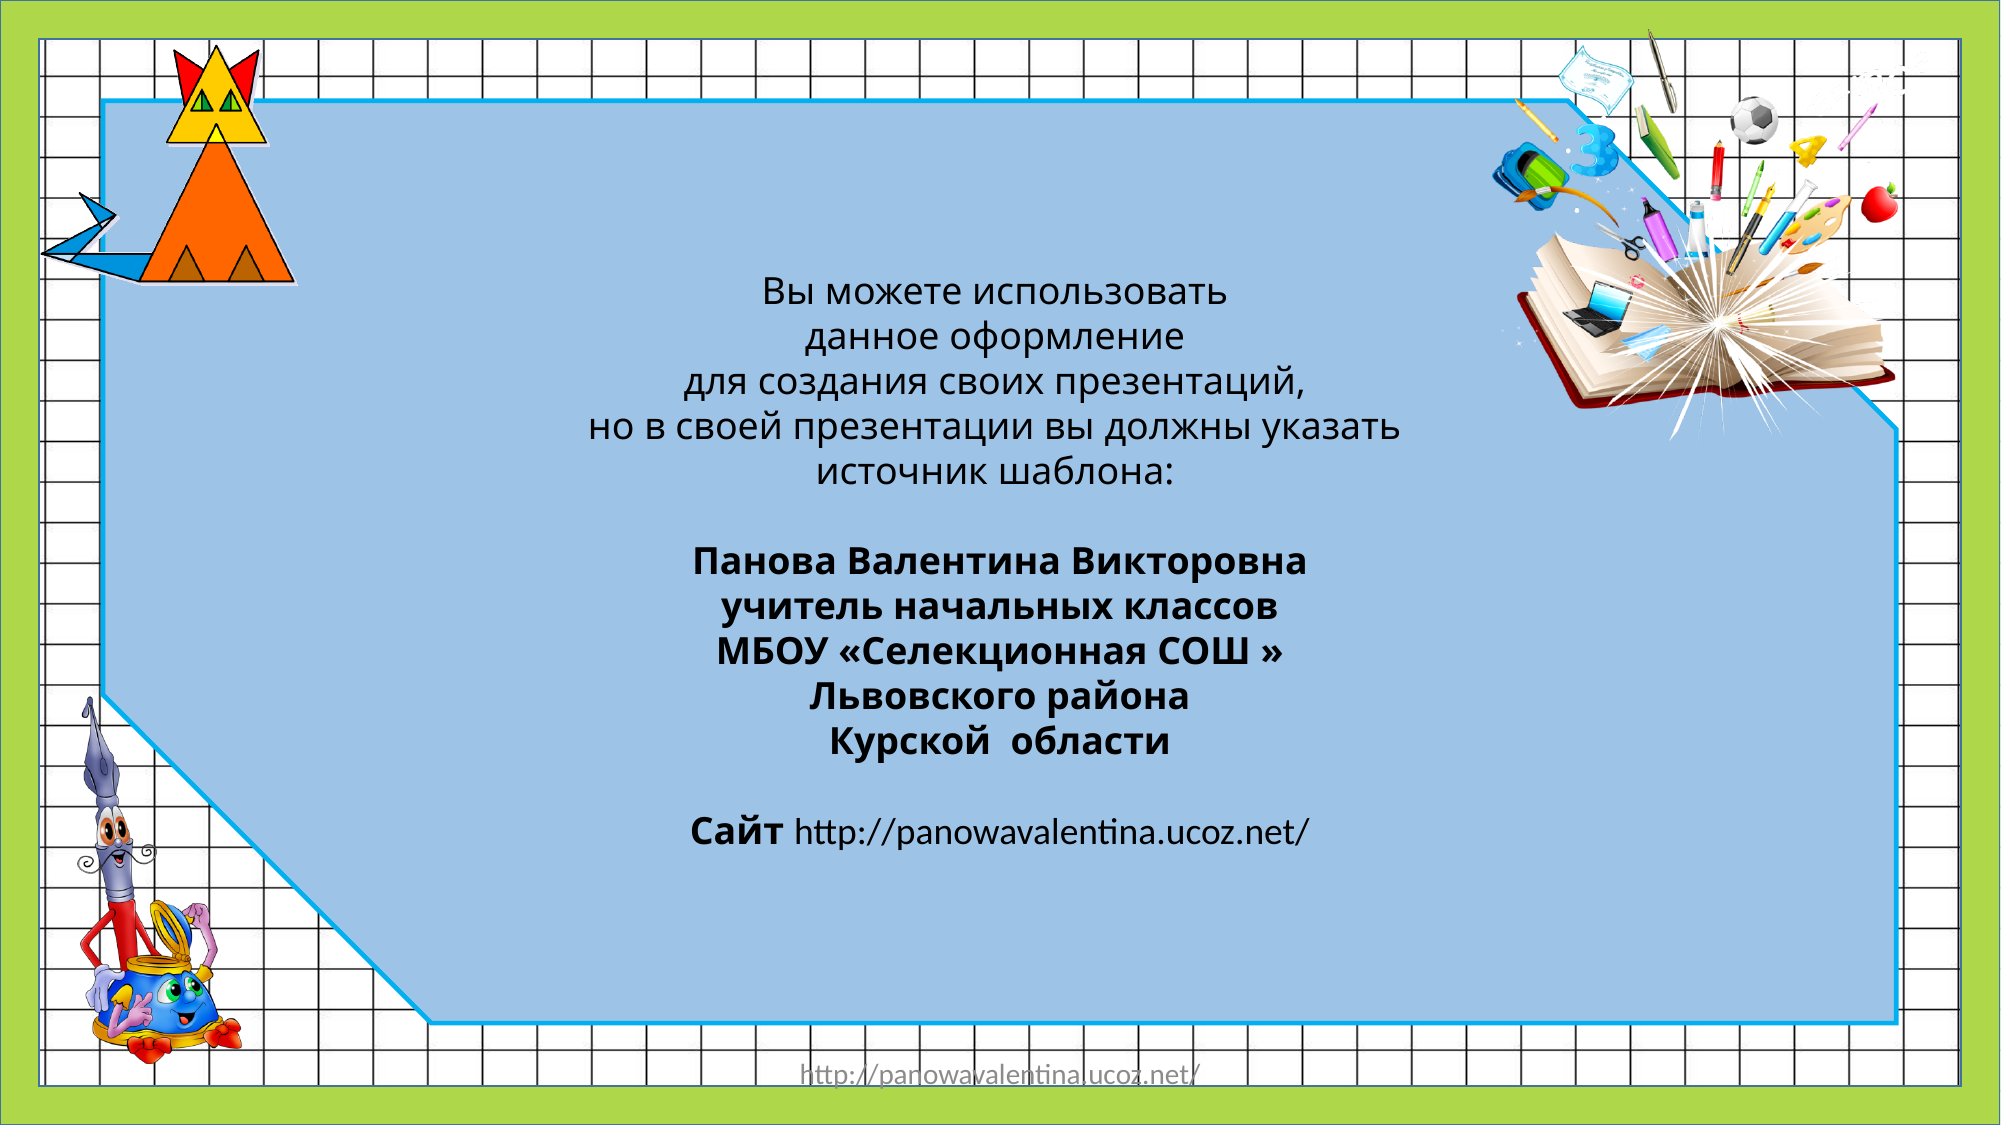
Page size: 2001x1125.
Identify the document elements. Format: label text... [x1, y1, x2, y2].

footer http://panowavalentina.ucoz.net/ [662, 1042, 1338, 1103]
text_box Вы можете использовать данное оформление для создания своих презентаций, но в своей презентации вы должны указать источник шаблона: Панова Валентина Викторовна учитель начальных классов МБОУ «Селекционная СОШ » Львовского района Курской области Сайт http://panowavalentina.ucoz.net/ [500, 259, 1500, 860]
picture [0, 29, 1960, 1085]
